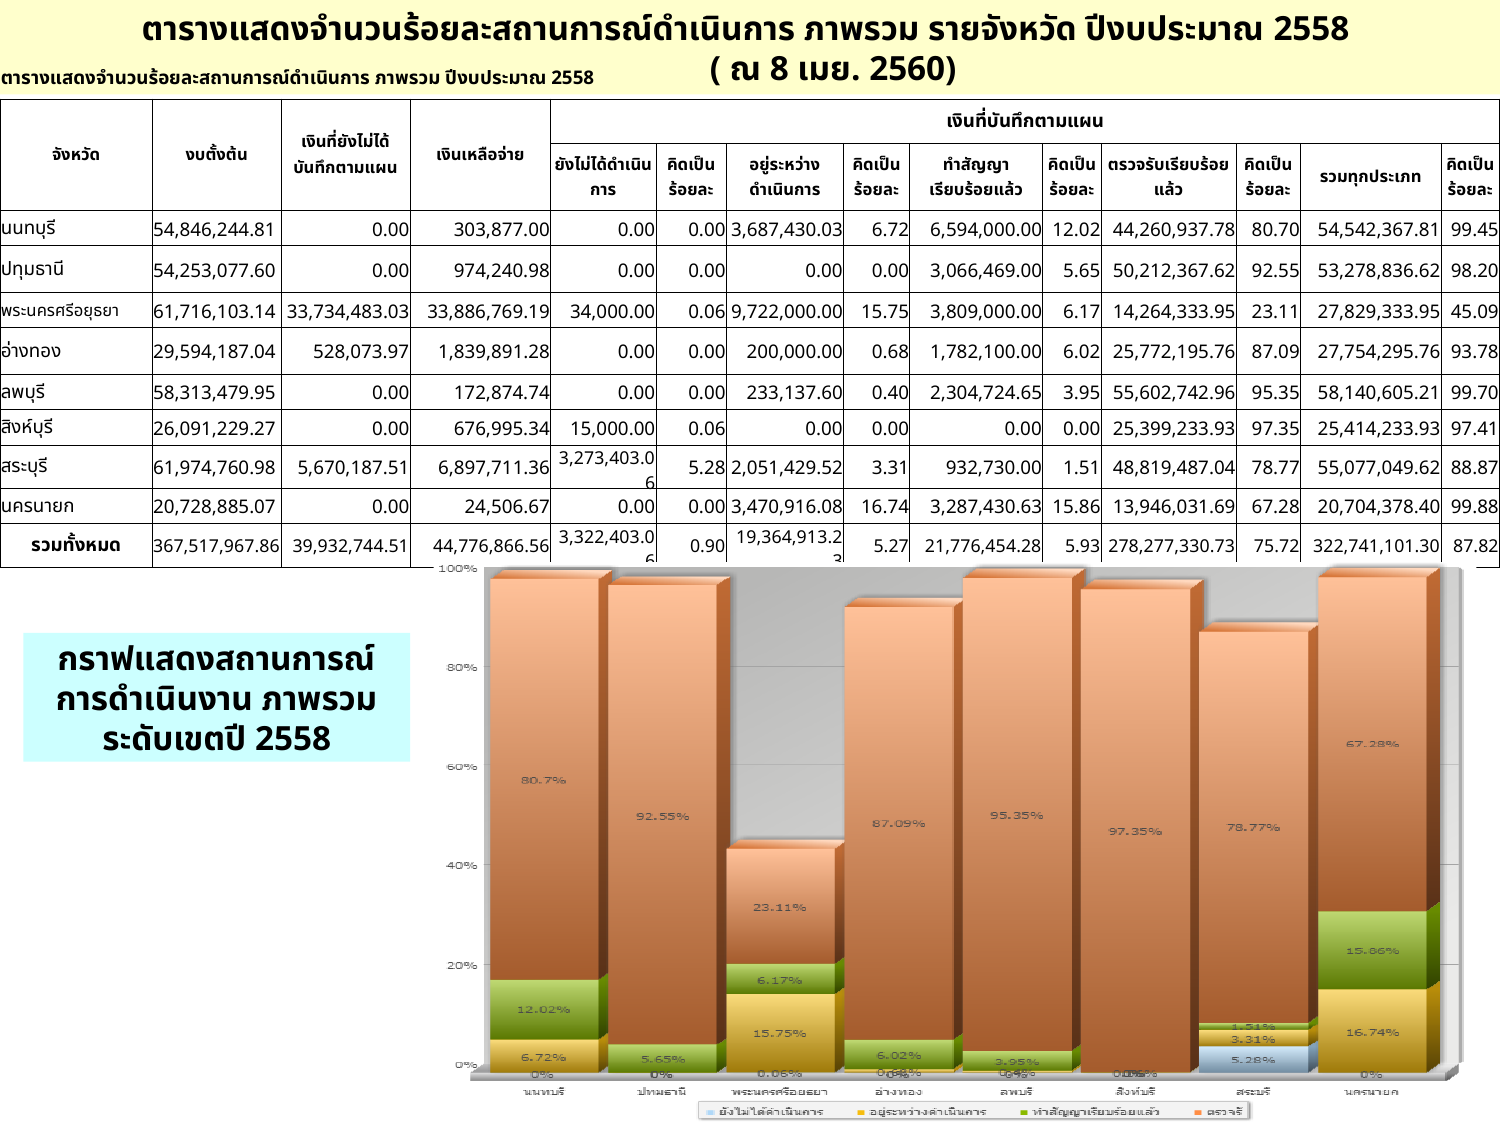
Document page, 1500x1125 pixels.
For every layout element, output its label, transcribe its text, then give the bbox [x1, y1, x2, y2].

table_cell 20,728,885.07 [153, 489, 281, 523]
table_cell 0.00 [282, 489, 410, 523]
table_cell 15.75 [844, 293, 909, 327]
table_cell 1,782,100.00 [910, 328, 1042, 374]
table_cell 26,091,229.27 [153, 410, 281, 445]
table_cell 87.82 [1442, 524, 1499, 567]
table_cell 0.00 [551, 211, 656, 245]
table_cell คิดเป็นร้อยละ [844, 144, 909, 210]
table_cell 55,077,049.62 [1301, 446, 1441, 488]
table_cell 61,716,103.14 [153, 293, 281, 327]
table_cell 0.00 [727, 410, 843, 445]
table_cell 0.00 [727, 246, 843, 292]
table_cell 14,264,333.95 [1102, 293, 1236, 327]
table_cell 33,734,483.03 [282, 293, 410, 327]
table_cell 278,277,330.73 [1102, 524, 1236, 560]
table_cell 6,594,000.00 [910, 211, 1042, 245]
table_cell 2,051,429.52 [727, 446, 843, 488]
text_box ตารางแสดงจำนวนร้อยละสถานการณ์ดำเนินการ ภาพรวม รายจังหวัด ปีงบประมาณ 2558 ( ณ 8 เมย. 2560) [0, 0, 1500, 59]
table_cell 0.00 [1043, 410, 1101, 445]
table_cell 27,754,295.76 [1301, 328, 1441, 374]
table_cell 29,594,187.04 [153, 328, 281, 374]
table_cell คิดเป็นร้อยละ [657, 144, 726, 210]
table_cell 95.35 [1237, 375, 1300, 409]
table_cell เงินเหลือจ่าย [411, 100, 550, 210]
table_cell 3.95 [1043, 375, 1101, 409]
table_cell 53,278,836.62 [1301, 246, 1441, 292]
table_cell 0.00 [657, 246, 726, 292]
table_cell 0.00 [657, 489, 726, 523]
table_cell 0.00 [844, 410, 909, 445]
table_cell เงินที่บันทึกตามแผน [551, 100, 1499, 143]
table_cell 3,322,403.06 [551, 524, 656, 560]
table_cell 322,741,101.30 [1301, 524, 1441, 560]
table_cell ปทุมธานี [1, 246, 152, 292]
table_cell 0.00 [844, 246, 909, 292]
table_cell พระนครศรีอยุธยา [1, 293, 152, 327]
table_cell 5,670,187.51 [282, 446, 410, 488]
table_cell 0.00 [282, 211, 410, 245]
table_cell 303,877.00 [411, 211, 550, 245]
table_cell 54,253,077.60 [153, 246, 281, 292]
table_cell จังหวัด [1, 100, 152, 210]
table_cell 3.31 [844, 446, 909, 488]
table_header ตารางแสดงจำนวนร้อยละสถานการณ์ดำเนินการ ภาพรวม ปีงบประมาณ 2558 [0, 59, 1500, 99]
table_cell 0.90 [657, 524, 726, 560]
table_cell 44,260,937.78 [1102, 211, 1236, 245]
table_cell 233,137.60 [727, 375, 843, 409]
table_cell 3,470,916.08 [727, 489, 843, 523]
table_cell เงินที่ยังไม่ได้บันทึกตามแผน [282, 100, 410, 210]
table_cell 15,000.00 [551, 410, 656, 445]
table_cell รวมทุกประเภท [1301, 144, 1441, 210]
table_cell 0.68 [844, 328, 909, 374]
table_cell 1,839,891.28 [411, 328, 550, 374]
table_cell 3,273,403.06 [551, 446, 656, 488]
table_cell 6,897,711.36 [411, 446, 550, 488]
table_cell 200,000.00 [727, 328, 843, 374]
table_cell นนทบุรี [1, 211, 152, 245]
table_cell สระบุรี [1, 446, 152, 488]
table_cell 50,212,367.62 [1102, 246, 1236, 292]
table_cell สิงห์บุรี [1, 410, 152, 445]
table_cell 54,542,367.81 [1301, 211, 1441, 245]
table_cell 0.00 [657, 328, 726, 374]
table_cell 12.02 [1043, 211, 1101, 245]
table_cell 0.00 [282, 375, 410, 409]
table_cell 0.40 [844, 375, 909, 409]
table_cell 39,932,744.51 [282, 524, 410, 567]
table_cell 3,809,000.00 [910, 293, 1042, 327]
table_cell 55,602,742.96 [1102, 375, 1236, 409]
table_cell คิดเป็นร้อยละ [1442, 144, 1499, 210]
table_cell 6.17 [1043, 293, 1101, 327]
table_cell 23.11 [1237, 293, 1300, 327]
table_cell คิดเป็นร้อยละ [1237, 144, 1300, 210]
table_cell 3,066,469.00 [910, 246, 1042, 292]
table_cell 0.06 [657, 410, 726, 445]
table_cell 67.28 [1237, 489, 1300, 523]
table_cell 80.70 [1237, 211, 1300, 245]
table_cell 0.00 [910, 410, 1042, 445]
table_cell 0.00 [551, 328, 656, 374]
table_cell อ่างทอง [1, 328, 152, 374]
table_cell 20,704,378.40 [1301, 489, 1441, 523]
table_cell 0.00 [551, 246, 656, 292]
table_cell 75.72 [1237, 524, 1300, 560]
table_cell งบตั้งต้น [153, 100, 281, 210]
table_cell 34,000.00 [551, 293, 656, 327]
table_cell 16.74 [844, 489, 909, 523]
table_cell 54,846,244.81 [153, 211, 281, 245]
table_cell 1.51 [1043, 446, 1101, 488]
table_cell 97.41 [1442, 410, 1499, 445]
table_cell 97.35 [1237, 410, 1300, 445]
table_cell 45.09 [1442, 293, 1499, 327]
table_cell 58,140,605.21 [1301, 375, 1441, 409]
table_cell 6.02 [1043, 328, 1101, 374]
table_cell ทำสัญญาเรียบร้อยแล้ว [910, 144, 1042, 210]
table_cell 5.27 [844, 524, 909, 560]
table_cell ลพบุรี [1, 375, 152, 409]
table_cell 0.00 [282, 410, 410, 445]
table_cell 99.88 [1442, 489, 1499, 523]
table_cell 98.20 [1442, 246, 1499, 292]
table_cell 367,517,967.86 [153, 524, 281, 567]
table_cell 58,313,479.95 [153, 375, 281, 409]
table_cell 676,995.34 [411, 410, 550, 445]
table_cell 974,240.98 [411, 246, 550, 292]
text_box กราฟแสดงสถานการณ์การดำเนินงาน ภาพรวมระดับเขตปี 2558 [23, 632, 411, 762]
table_cell 78.77 [1237, 446, 1300, 488]
table_cell 0.00 [657, 375, 726, 409]
table_cell 0.00 [282, 246, 410, 292]
table_cell 6.72 [844, 211, 909, 245]
table_cell 172,874.74 [411, 375, 550, 409]
table_cell 27,829,333.95 [1301, 293, 1441, 327]
table_cell 0.00 [551, 489, 656, 523]
table_cell 88.87 [1442, 446, 1499, 488]
table_cell 528,073.97 [282, 328, 410, 374]
table_cell ยังไม่ได้ดำเนินการ [551, 144, 656, 210]
table_cell 3,687,430.03 [727, 211, 843, 245]
picture [433, 562, 1477, 1125]
table_cell 61,974,760.98 [153, 446, 281, 488]
table_cell 21,776,454.28 [910, 524, 1042, 560]
table_cell อยู่ระหว่างดำเนินการ [727, 144, 843, 210]
table_cell 3,287,430.63 [910, 489, 1042, 523]
table_cell 48,819,487.04 [1102, 446, 1236, 488]
table_cell 5.28 [657, 446, 726, 488]
table_cell 93.78 [1442, 328, 1499, 374]
table_cell 19,364,913.23 [727, 524, 843, 560]
table_cell 5.93 [1043, 524, 1101, 560]
table_cell 99.45 [1442, 211, 1499, 245]
table_cell 25,772,195.76 [1102, 328, 1236, 374]
table_cell 87.09 [1237, 328, 1300, 374]
table_cell 25,399,233.93 [1102, 410, 1236, 445]
table_cell 5.65 [1043, 246, 1101, 292]
table_cell 33,886,769.19 [411, 293, 550, 327]
table_cell 92.55 [1237, 246, 1300, 292]
table_cell 0.00 [551, 375, 656, 409]
table_cell 932,730.00 [910, 446, 1042, 488]
table_cell 9,722,000.00 [727, 293, 843, 327]
table_cell 15.86 [1043, 489, 1101, 523]
table_cell 24,506.67 [411, 489, 550, 523]
table_cell ตรวจรับเรียบร้อยแล้ว [1102, 144, 1236, 210]
table_cell 99.70 [1442, 375, 1499, 409]
table_cell นครนายก [1, 489, 152, 523]
table_cell 0.06 [657, 293, 726, 327]
table_cell 0.00 [657, 211, 726, 245]
table_cell 13,946,031.69 [1102, 489, 1236, 523]
table_cell 2,304,724.65 [910, 375, 1042, 409]
table_cell 25,414,233.93 [1301, 410, 1441, 445]
table_cell รวมทั้งหมด [1, 524, 152, 567]
table_cell 44,776,866.56 [411, 524, 550, 567]
table_cell คิดเป็นร้อยละ [1043, 144, 1101, 210]
